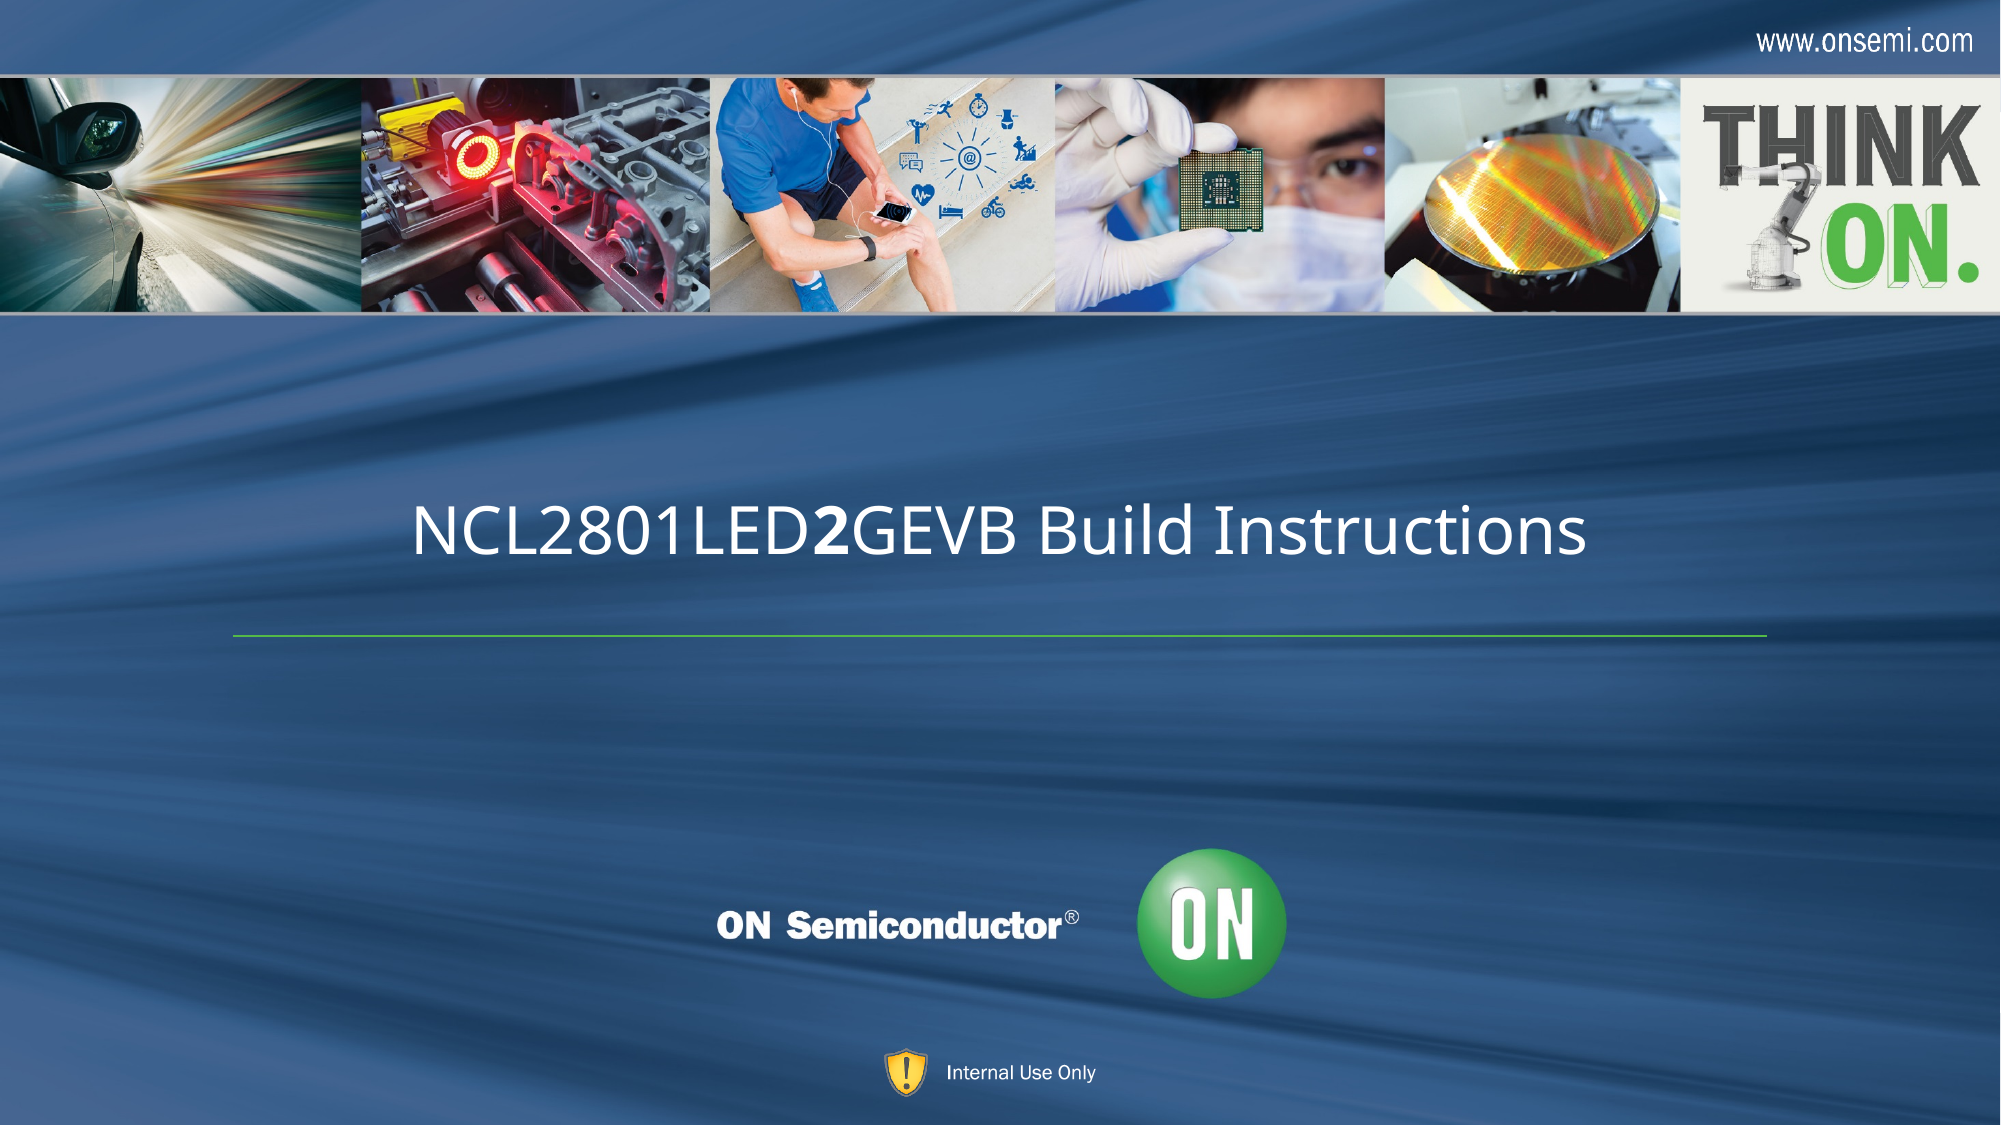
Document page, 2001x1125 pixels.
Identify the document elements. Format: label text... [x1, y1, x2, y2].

picture [0, 0, 2001, 1125]
title NCL2801LED2GEVB Build Instructions [78, 477, 1922, 590]
